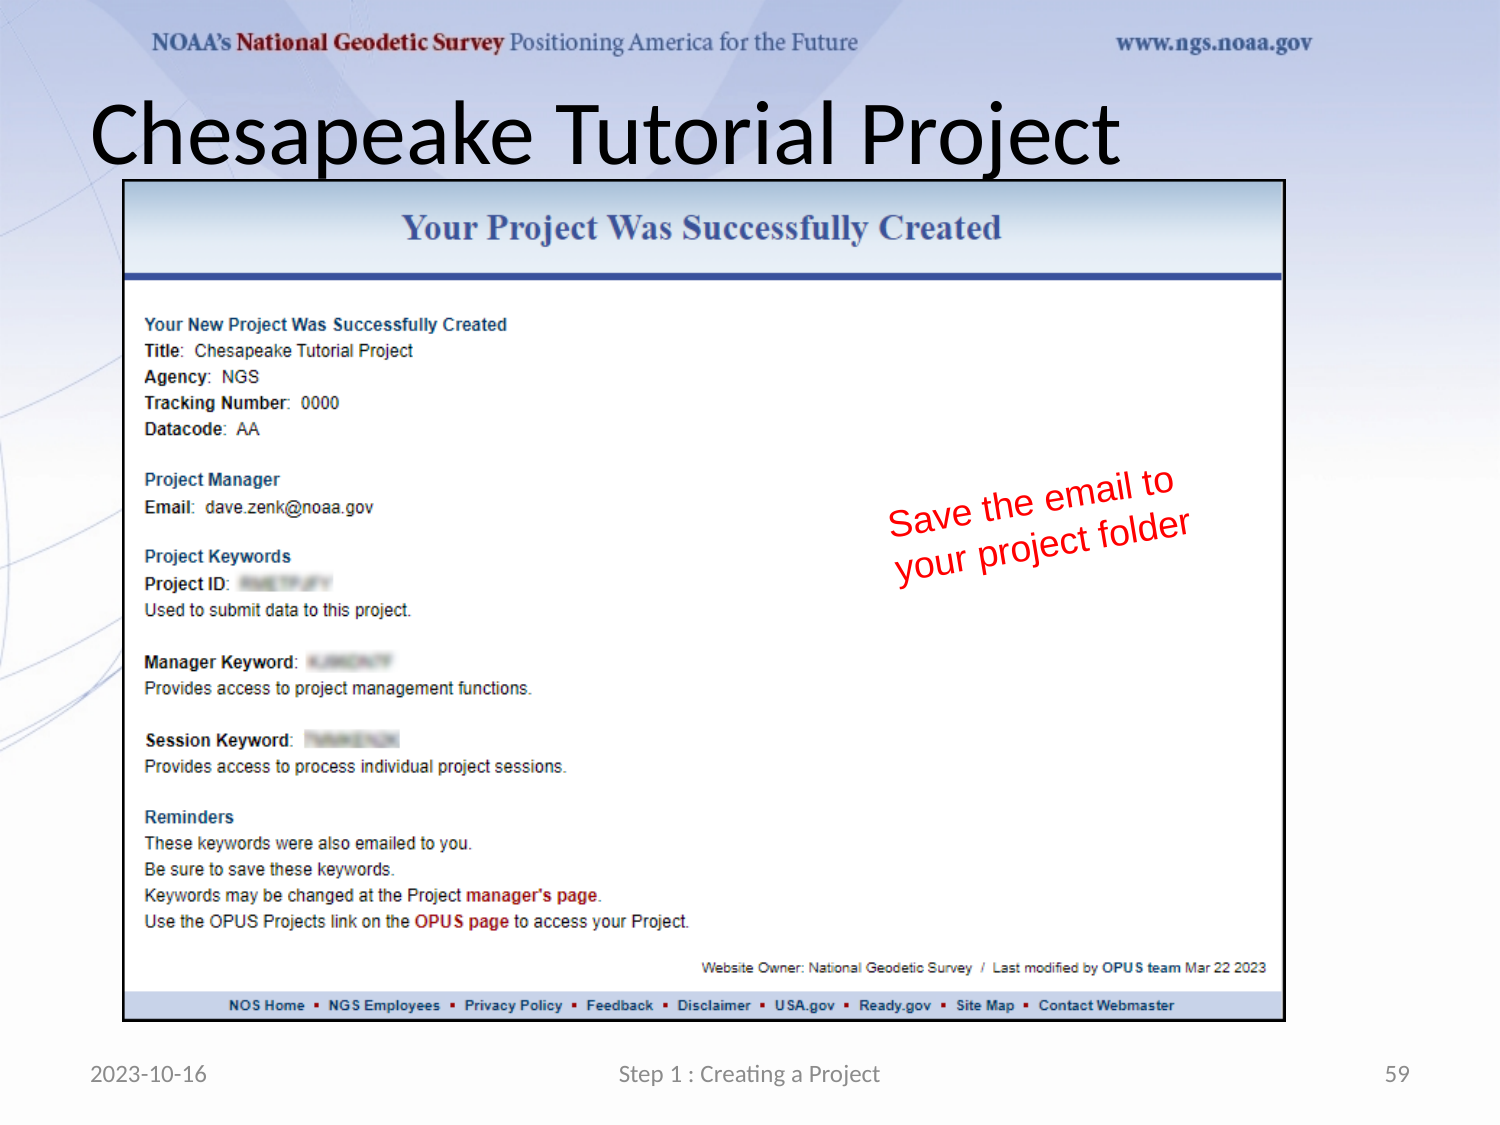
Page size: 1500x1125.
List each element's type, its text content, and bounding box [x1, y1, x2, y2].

slide_number 59 [1074, 1042, 1425, 1103]
picture [0, 0, 1500, 1125]
title Chesapeake Tutorial Project [74, 74, 1426, 181]
footer Step 1 : Creating a Project [512, 1042, 988, 1103]
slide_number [75, 1042, 425, 1103]
